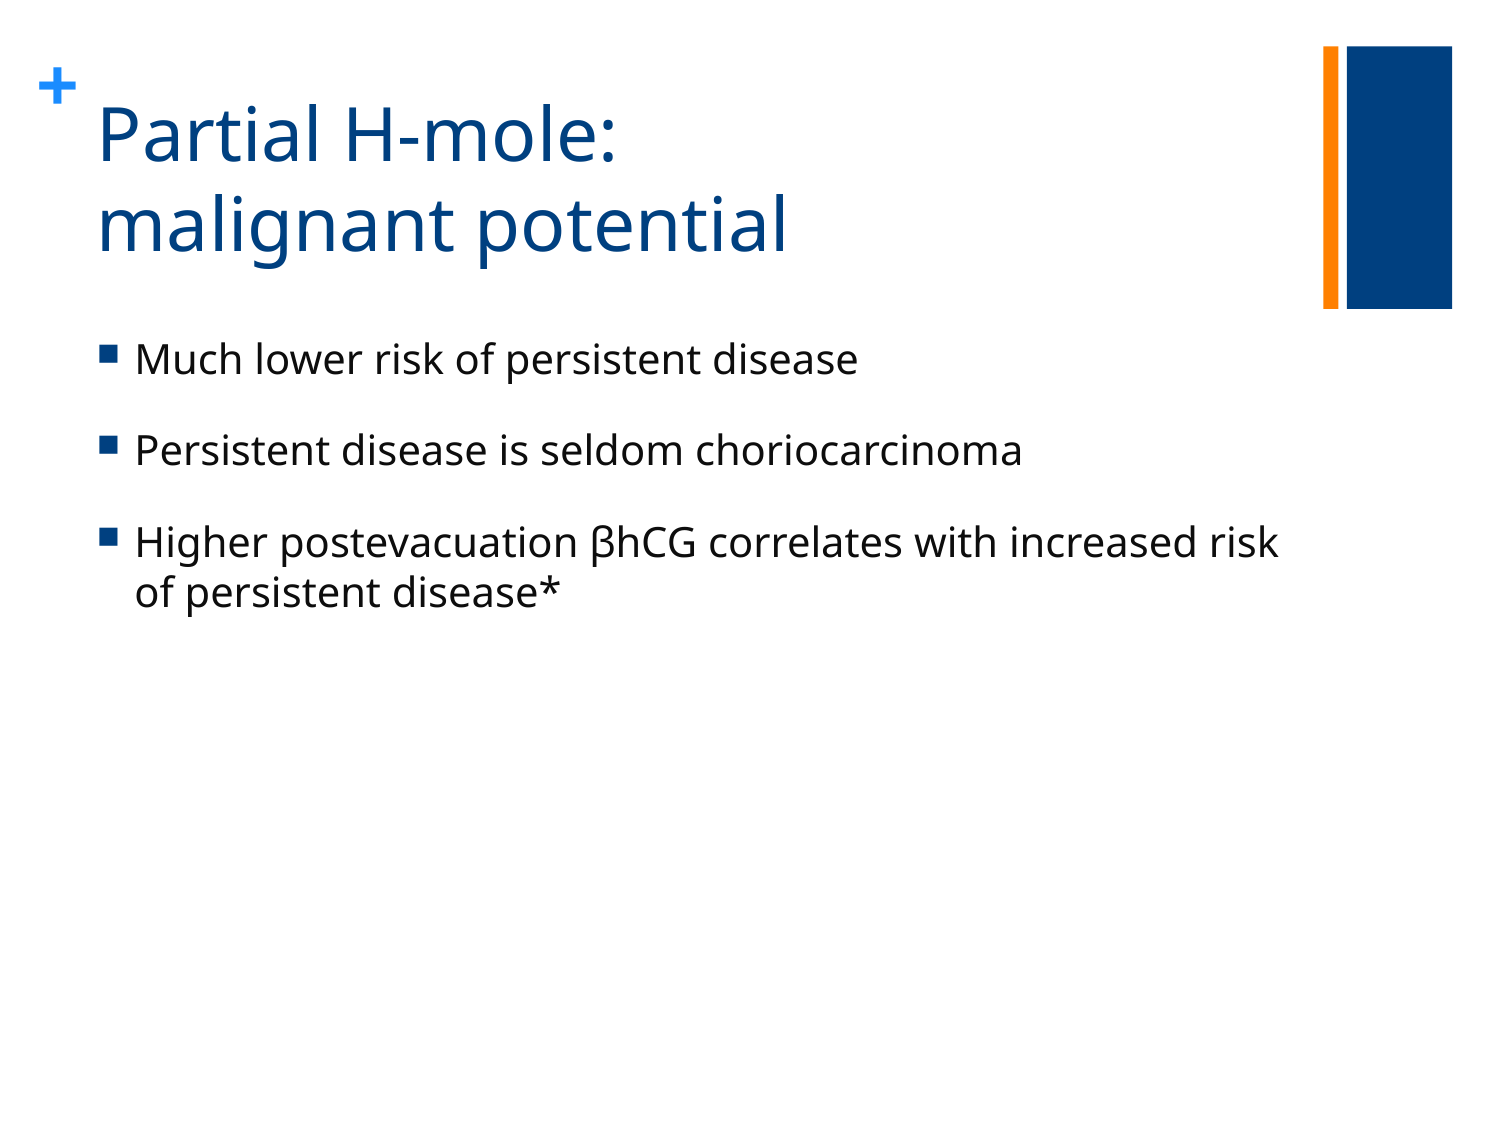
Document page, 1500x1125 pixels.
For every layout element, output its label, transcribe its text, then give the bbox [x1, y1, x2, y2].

title Partial H-mole: malignant potential [81, 79, 1322, 263]
list Much lower risk of persistent disease Persistent disease is seldom choriocarcinoma Higher postevacuation βhCG correlates with increased risk of persistent disease* [81, 324, 1322, 1005]
